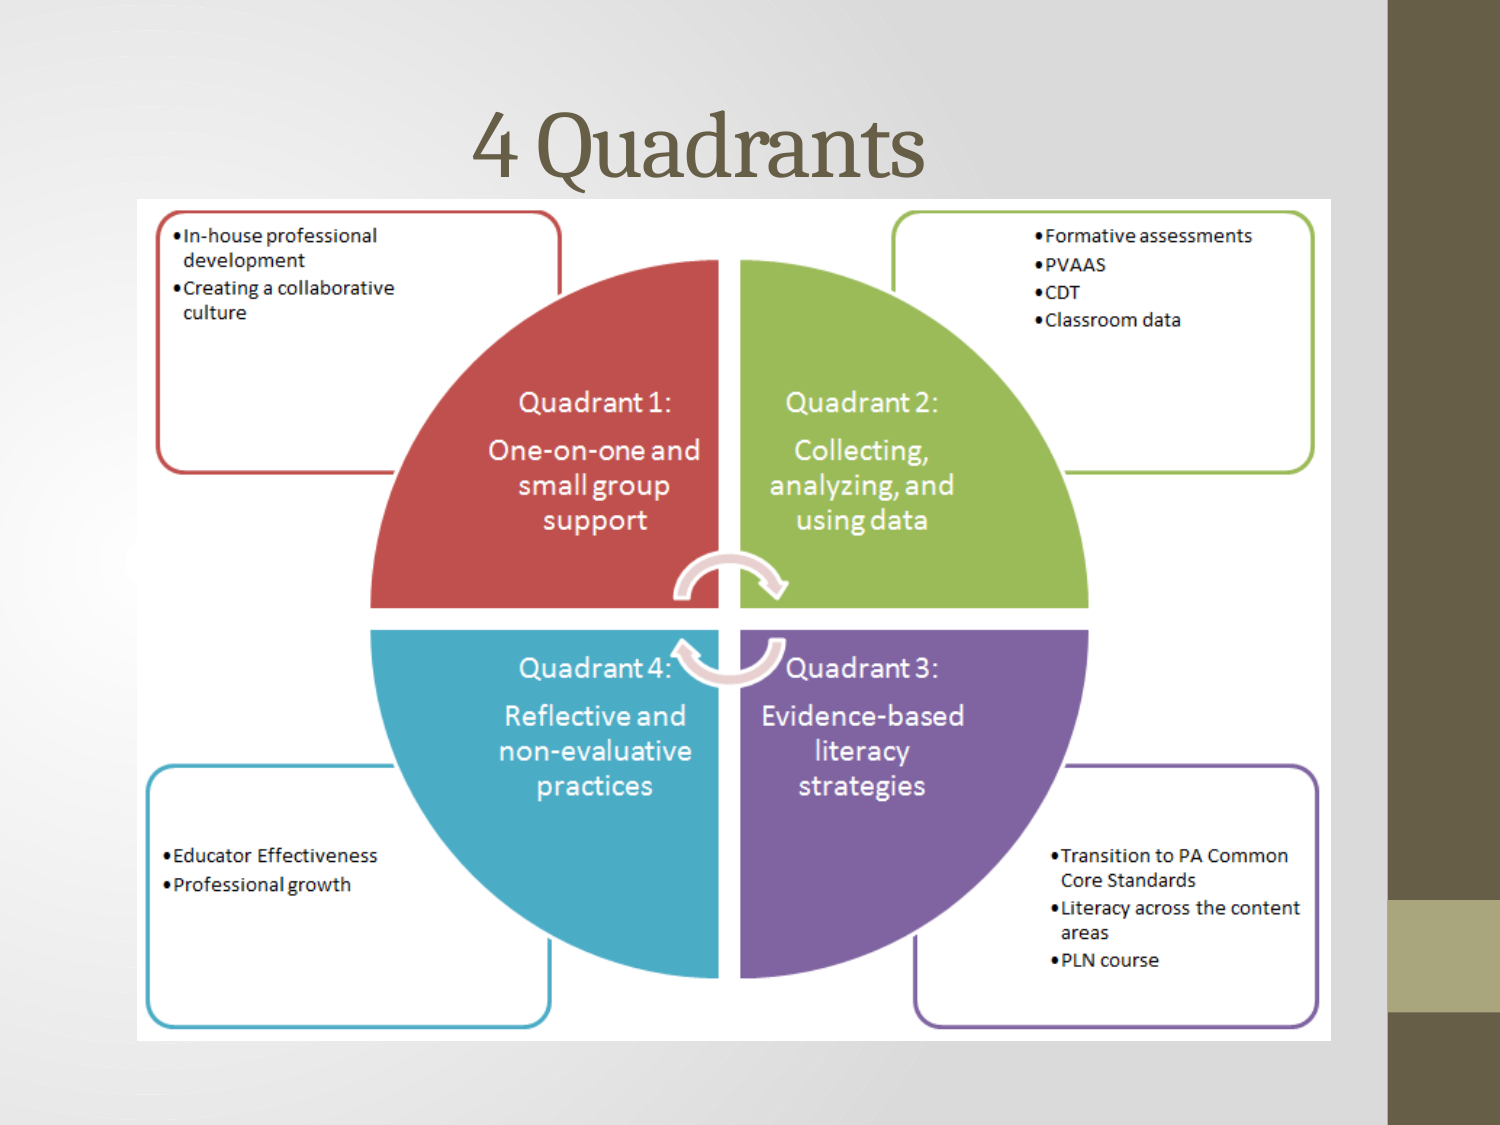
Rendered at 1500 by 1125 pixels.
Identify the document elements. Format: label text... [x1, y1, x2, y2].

picture [136, 199, 1331, 1042]
title 4 Quadrants [75, 45, 1325, 233]
